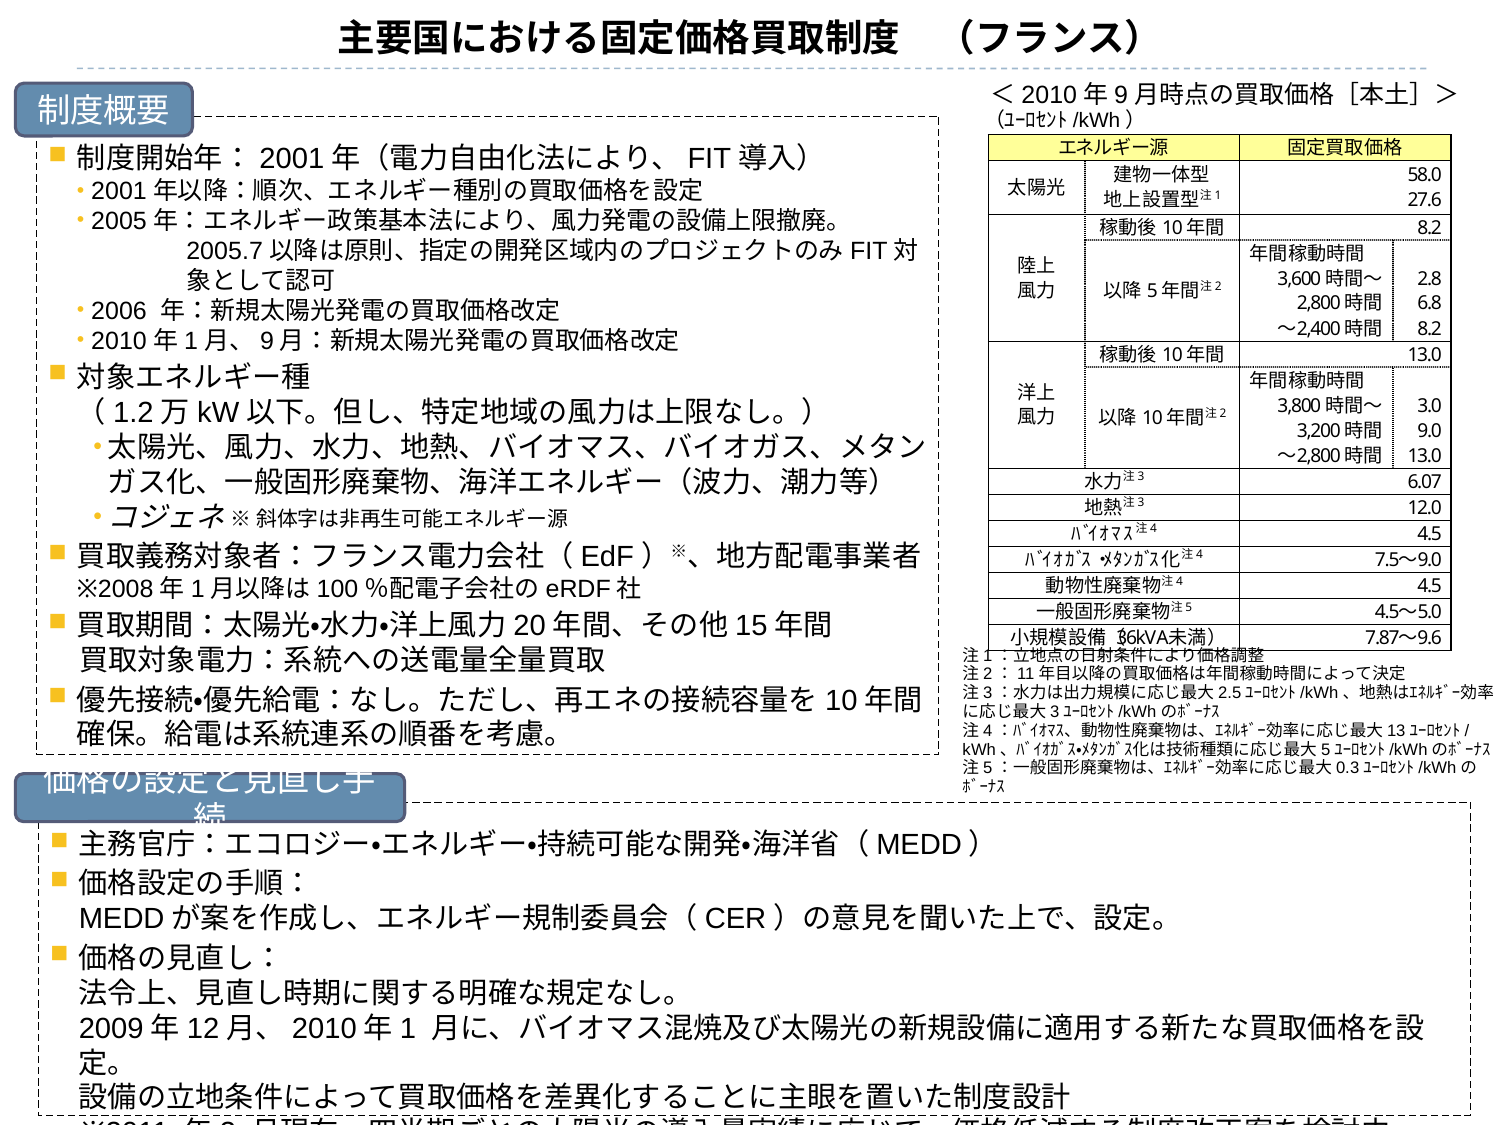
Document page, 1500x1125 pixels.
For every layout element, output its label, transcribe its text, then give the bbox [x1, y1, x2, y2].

title 主要国における固定価格買取制度 （フランス） [75, 9, 1425, 63]
text_box ※斜体字は非再生可能エネルギー源 [216, 498, 701, 539]
list 制度開始年：2001年（電力自由化法により、FIT導入） 2001年以降：順次、エネルギー種別の買取価格を設定 2005年：エネルギー政策基本法により、風力発電の設備上限撤廃。 2005.7以降は原則、指定の開発区域内のプロジェクトのみFIT対象として認可 2006 年：新規太陽光発電の買取価格改定 2010年1月、9月：新規太陽光発電の買取価格改定 対象エネルギー種 （1.2万kW以下。但し、特定地域の風力は上限なし。） 太陽光、風力、水力、地熱、バイオマス、バイオガス、メタンガス化、一般固形廃棄物、海洋エネルギー（波力、潮力等） コジェネ 買取義務対象者：フランス電力会社（EdF）※、地方配電事業者 ※2008年1月以降は100％配電子会社のeRDF社 買取期間：太陽光・水力・洋上風力20年間、その他15年間 買取対象電力：系統への送電量全量買取 優先接続・優先給電：なし。ただし、再エネの接続容量を10年間確保。給電は系統連系の順番を考慮。 [36, 116, 939, 755]
text_box 制度概要 [13, 81, 195, 138]
picture [987, 133, 1460, 656]
text_box 価格の設定と見直し手続 [13, 772, 407, 824]
text_box ＜2010年9月時点の買取価格［本土］＞ [975, 71, 1474, 116]
text_box （ﾕｰﾛｾﾝﾄ/kWh） [969, 99, 1161, 140]
text_box 主務官庁：エコロジー・エネルギー・持続可能な開発・海洋省（MEDD） 価格設定の手順： MEDDが案を作成し、エネルギー規制委員会（CER）の意見を聞いた上で、設定。 価格の見直し： 法令上、見直し時期に関する明確な規定なし。 2009年12月、2010年1 月に、バイオマス混焼及び太陽光の新規設備に適用する新たな買取価格を設定。 設備の立地条件によって買取価格を差異化することに主眼を置いた制度設計 ※2011 年3 月現在、四半期ごとの太陽光の導入量実績に応じて、価格低減する制度改正案を検討中 [38, 802, 1471, 1116]
text_box 注1：立地点の日射条件により価格調整 注2：11年目以降の買取価格は年間稼動時間によって決定 注3：水力は出力規模に応じ最大2.5ﾕｰﾛｾﾝﾄ/kWh、地熱はｴﾈﾙｷﾞｰ効率に応じ最大3ﾕｰﾛｾﾝﾄ/kWhのﾎﾞｰﾅｽ 注4：ﾊﾞｲｵﾏｽ、動物性廃棄物は、ｴﾈﾙｷﾞｰ効率に応じ最大13ﾕｰﾛｾﾝﾄ/kWh、ﾊﾞｲｵｶﾞｽ・ﾒﾀﾝｶﾞｽ化は技術種類に応じ最大5ﾕｰﾛｾﾝﾄ/kWhのﾎﾞｰﾅｽ 注5：一般固形廃棄物は、ｴﾈﾙｷﾞｰ効率に応じ最大0.3ﾕｰﾛｾﾝﾄ/kWhのﾎﾞｰﾅｽ [962, 645, 1498, 796]
